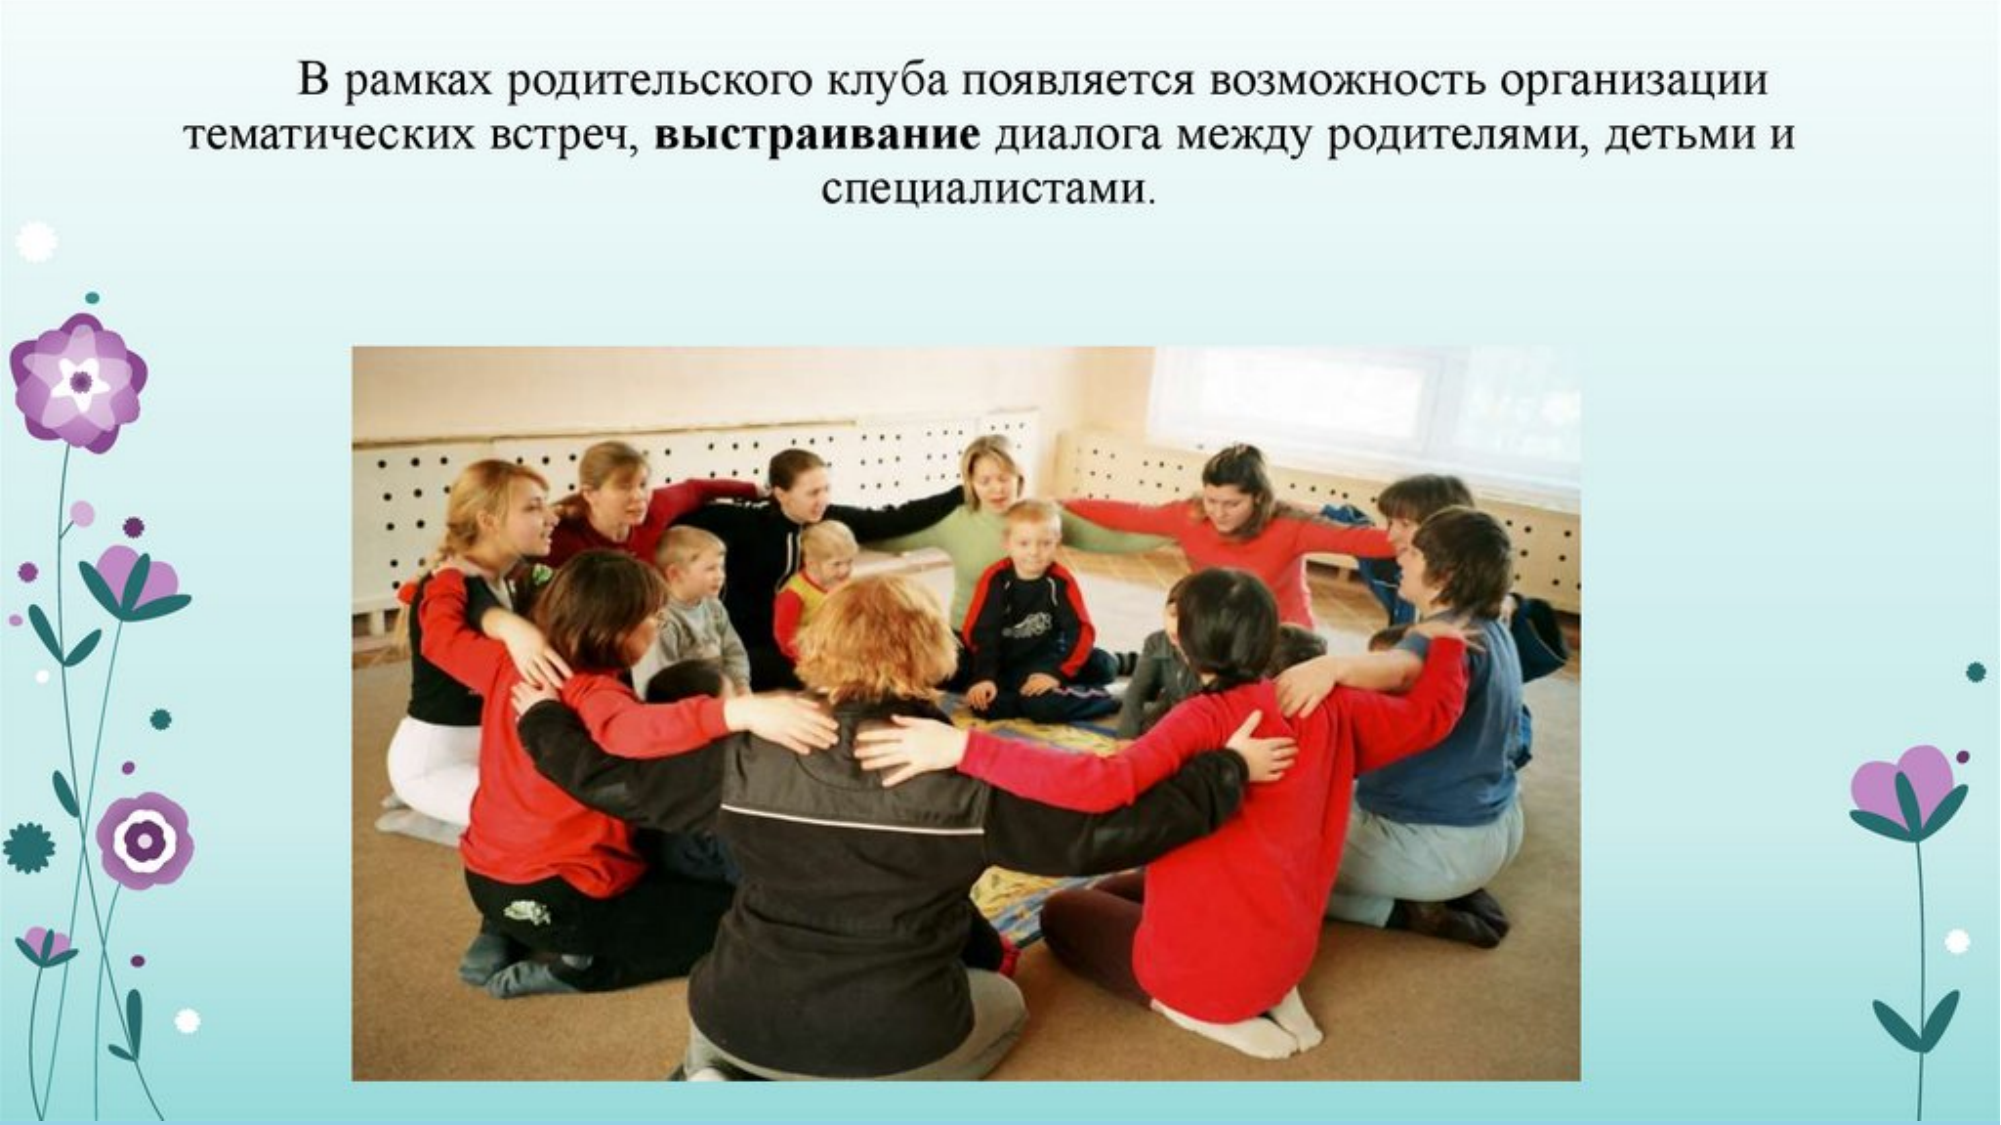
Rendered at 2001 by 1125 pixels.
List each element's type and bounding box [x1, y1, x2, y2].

list [0, 0, 2000, 1122]
